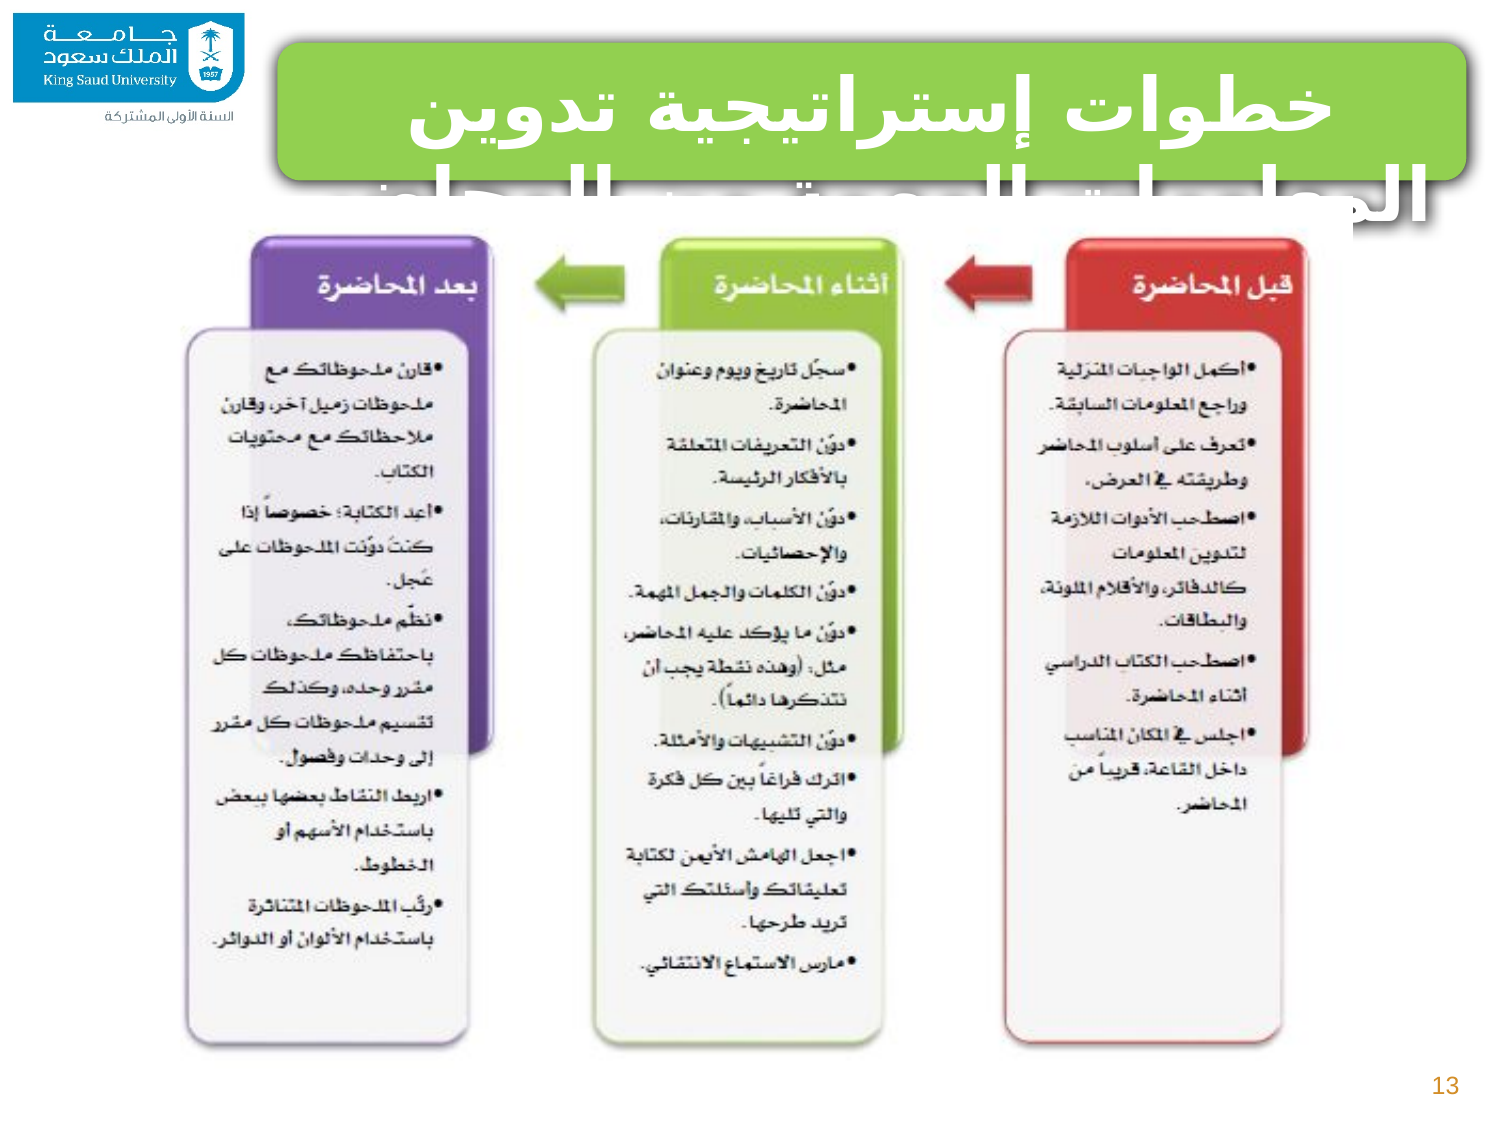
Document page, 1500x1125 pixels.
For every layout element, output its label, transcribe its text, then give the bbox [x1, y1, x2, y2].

picture [147, 195, 1353, 1071]
slide_number 13 [1350, 1061, 1475, 1103]
picture [0, 0, 260, 138]
text_box خطوات إستراتيجية تدوين المعلومات المهمة من المحاضر [276, 41, 1468, 182]
